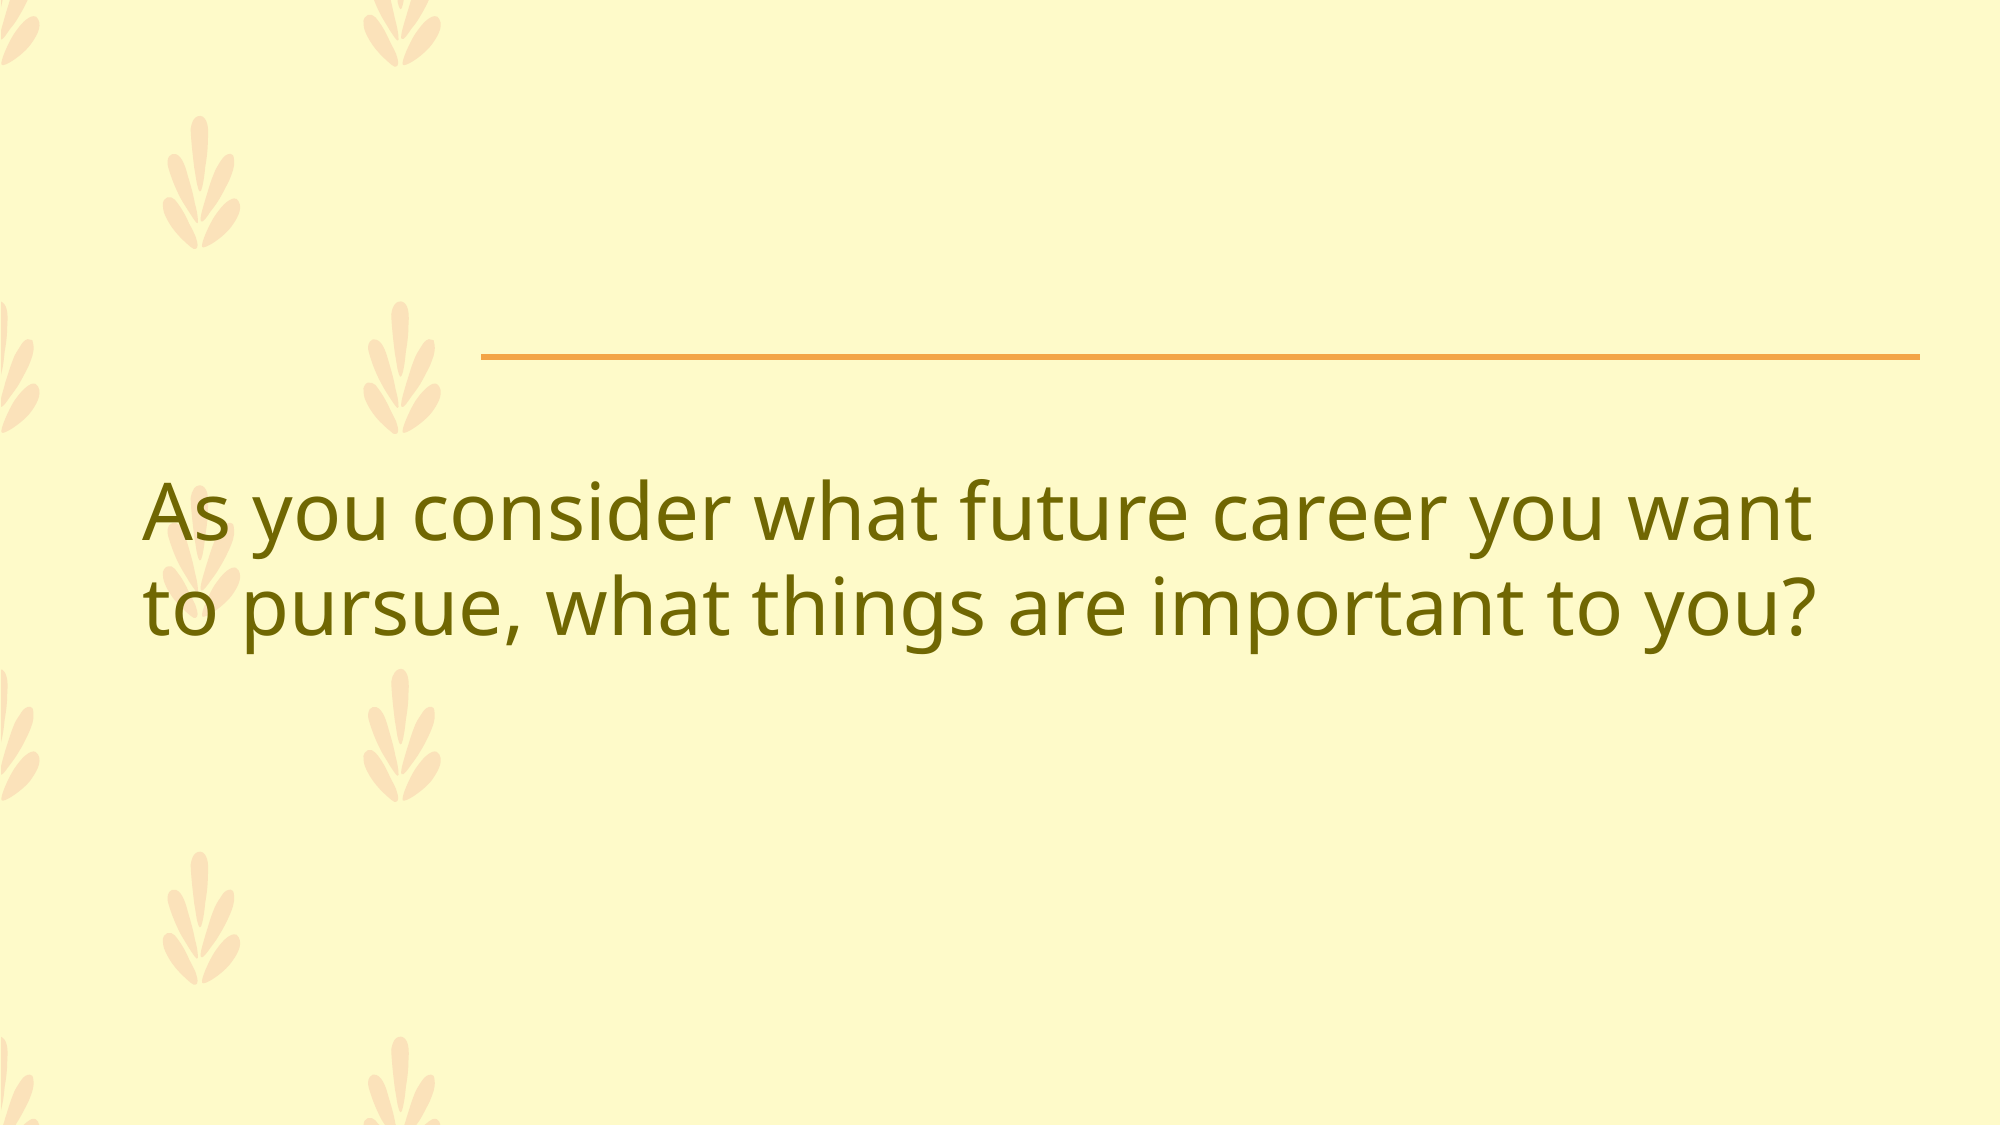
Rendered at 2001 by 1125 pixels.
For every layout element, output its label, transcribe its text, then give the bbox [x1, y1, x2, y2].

title As you consider what future career you want to pursue, what things are important to you? [127, 457, 1853, 675]
